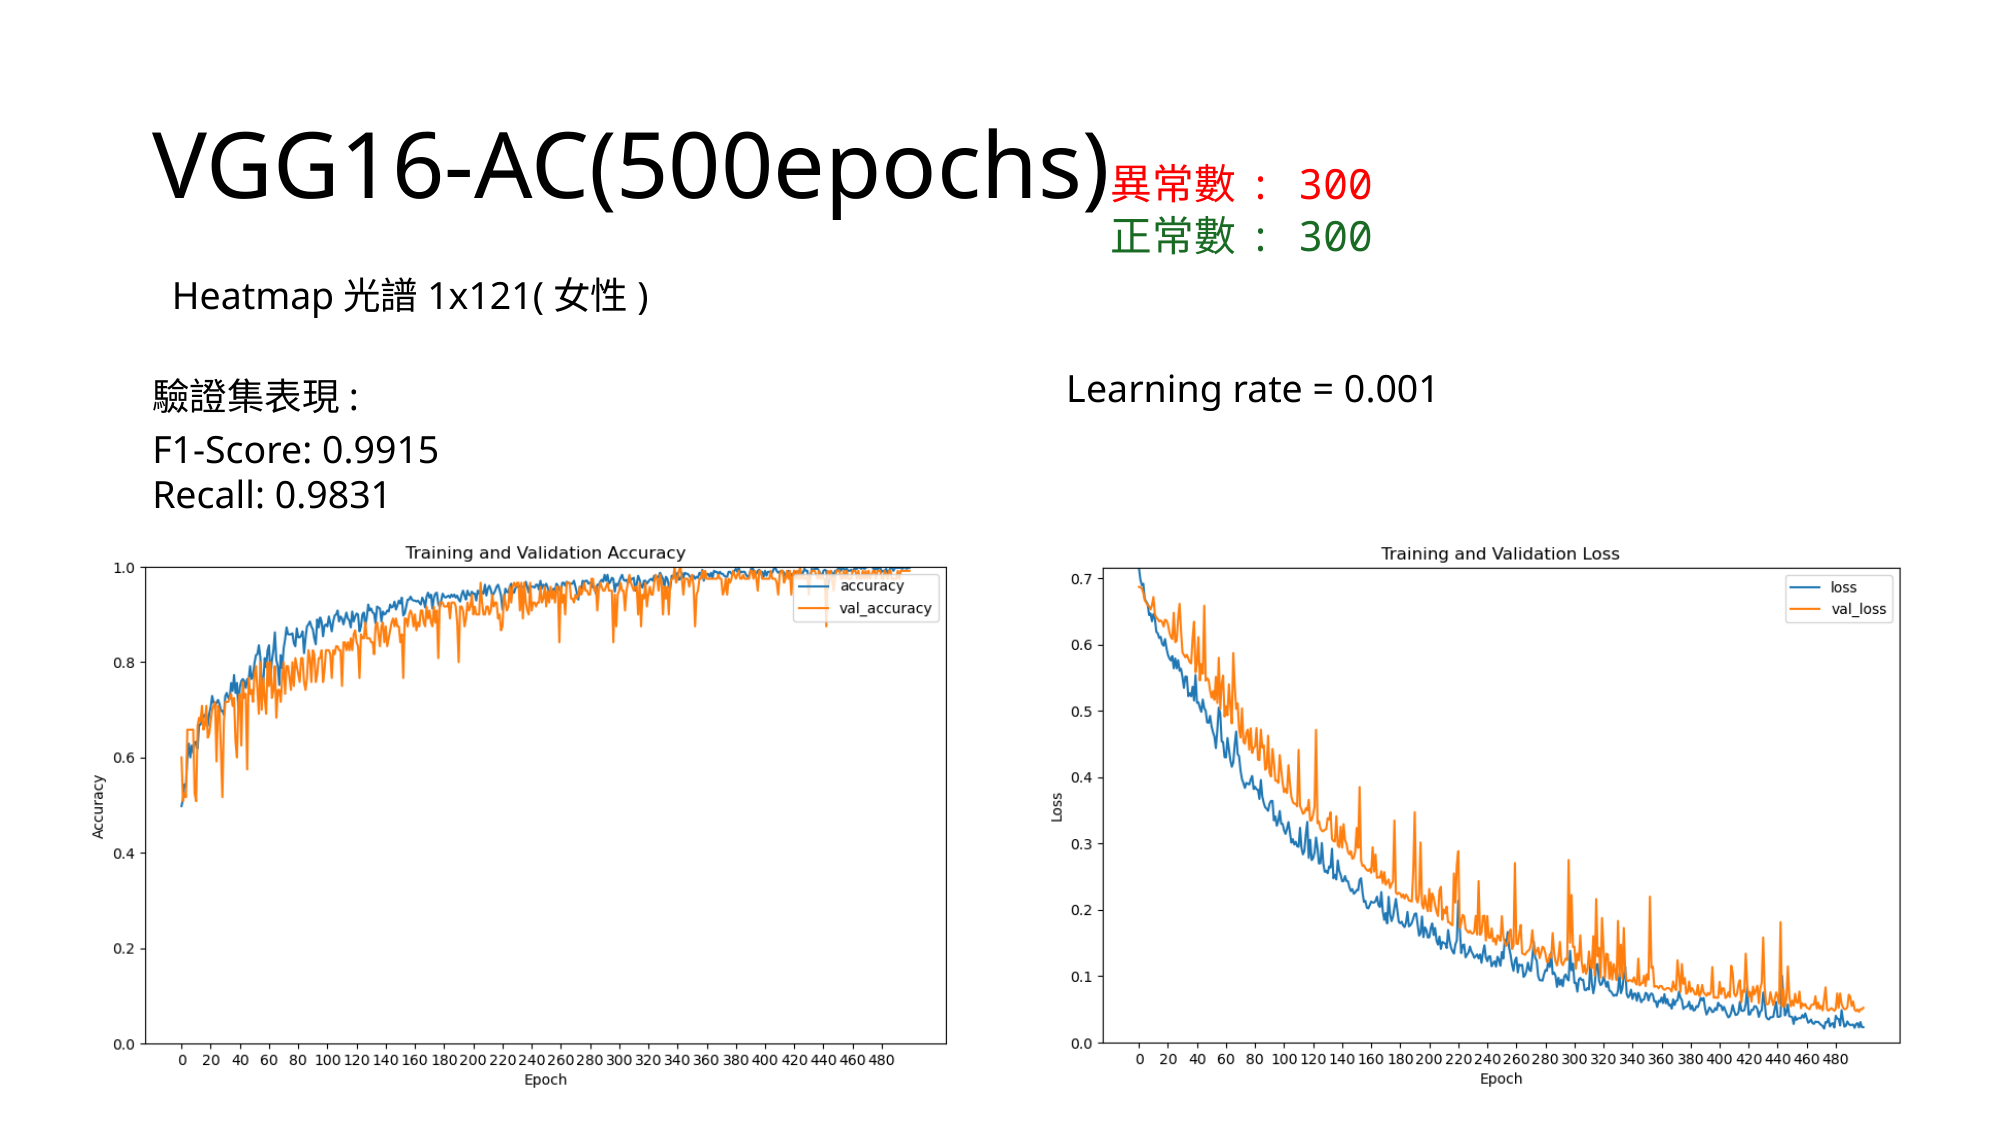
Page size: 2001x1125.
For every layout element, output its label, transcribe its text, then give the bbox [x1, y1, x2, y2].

text_box 驗證集表現: [137, 365, 407, 426]
picture [78, 538, 980, 1096]
text_box F1-Score: 0.9915 Recall: 0.9831 [137, 418, 586, 524]
text_box Learning rate = 0.001 [1051, 358, 1500, 418]
table_header 異常數: 300 [1109, 150, 1540, 201]
title VGG16-AC(500epochs) [137, 59, 1863, 278]
picture [1039, 538, 1916, 1096]
text_box Heatmap光譜1x121(女性) [157, 264, 706, 324]
table_cell 正常數: 300 [1109, 201, 1540, 253]
